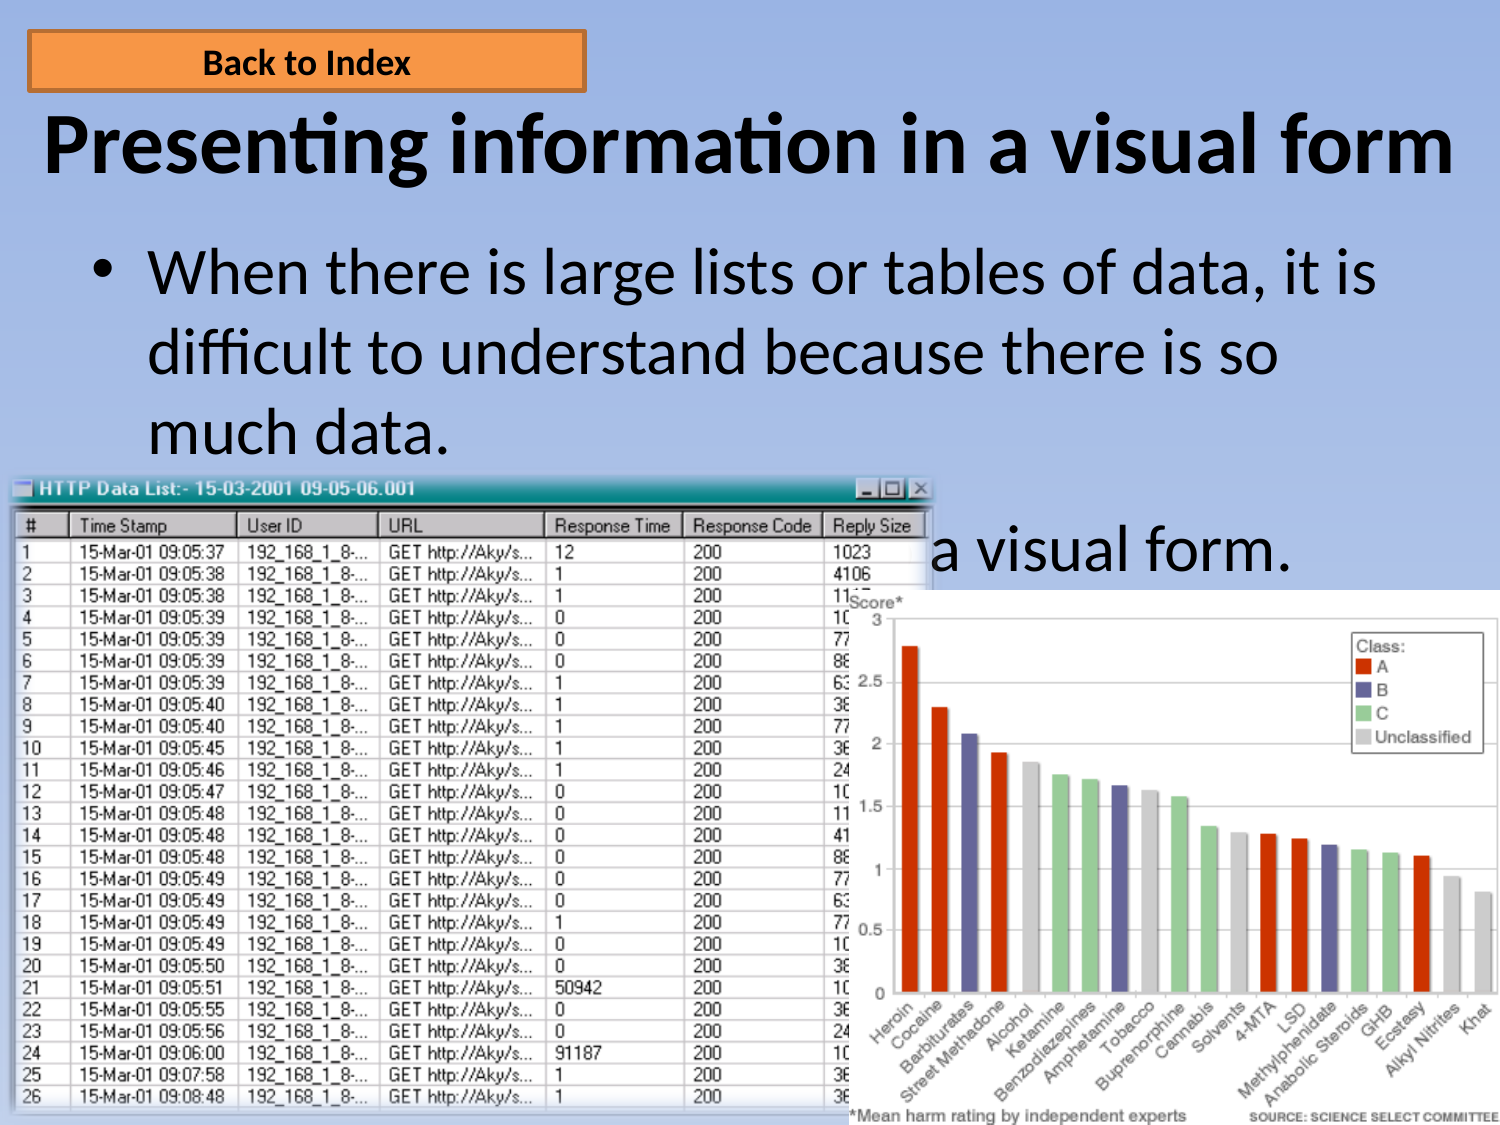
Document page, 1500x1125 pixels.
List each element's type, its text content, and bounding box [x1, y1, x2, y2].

text_box Back to Index [27, 29, 587, 93]
title Presenting information in a visual form [0, 45, 1500, 233]
picture [0, 467, 1500, 1125]
list When there is large lists or tables of data, it is difficult to understand because there is so much data. It is best to put the data into a visual form. e.g. A graph This helps to show the Distribution of data... How it’s spread over time [76, 219, 1427, 589]
